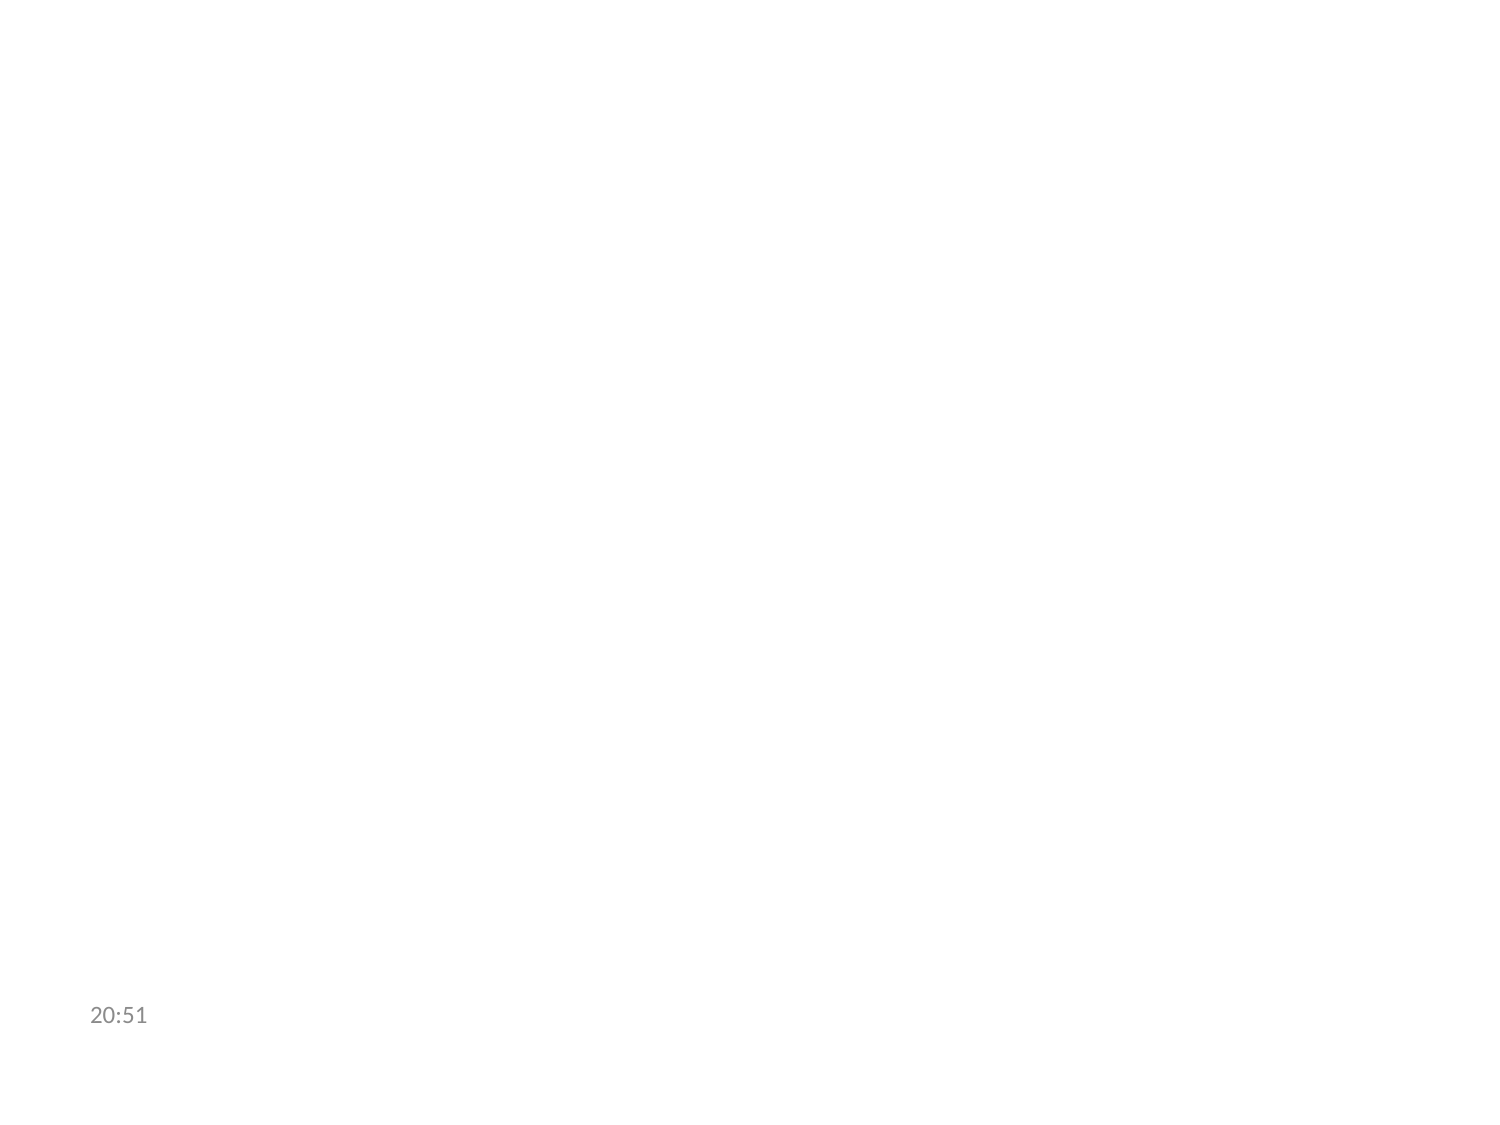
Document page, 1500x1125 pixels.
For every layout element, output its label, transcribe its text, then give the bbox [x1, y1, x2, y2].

text_box 15:35 [75, 983, 425, 1044]
